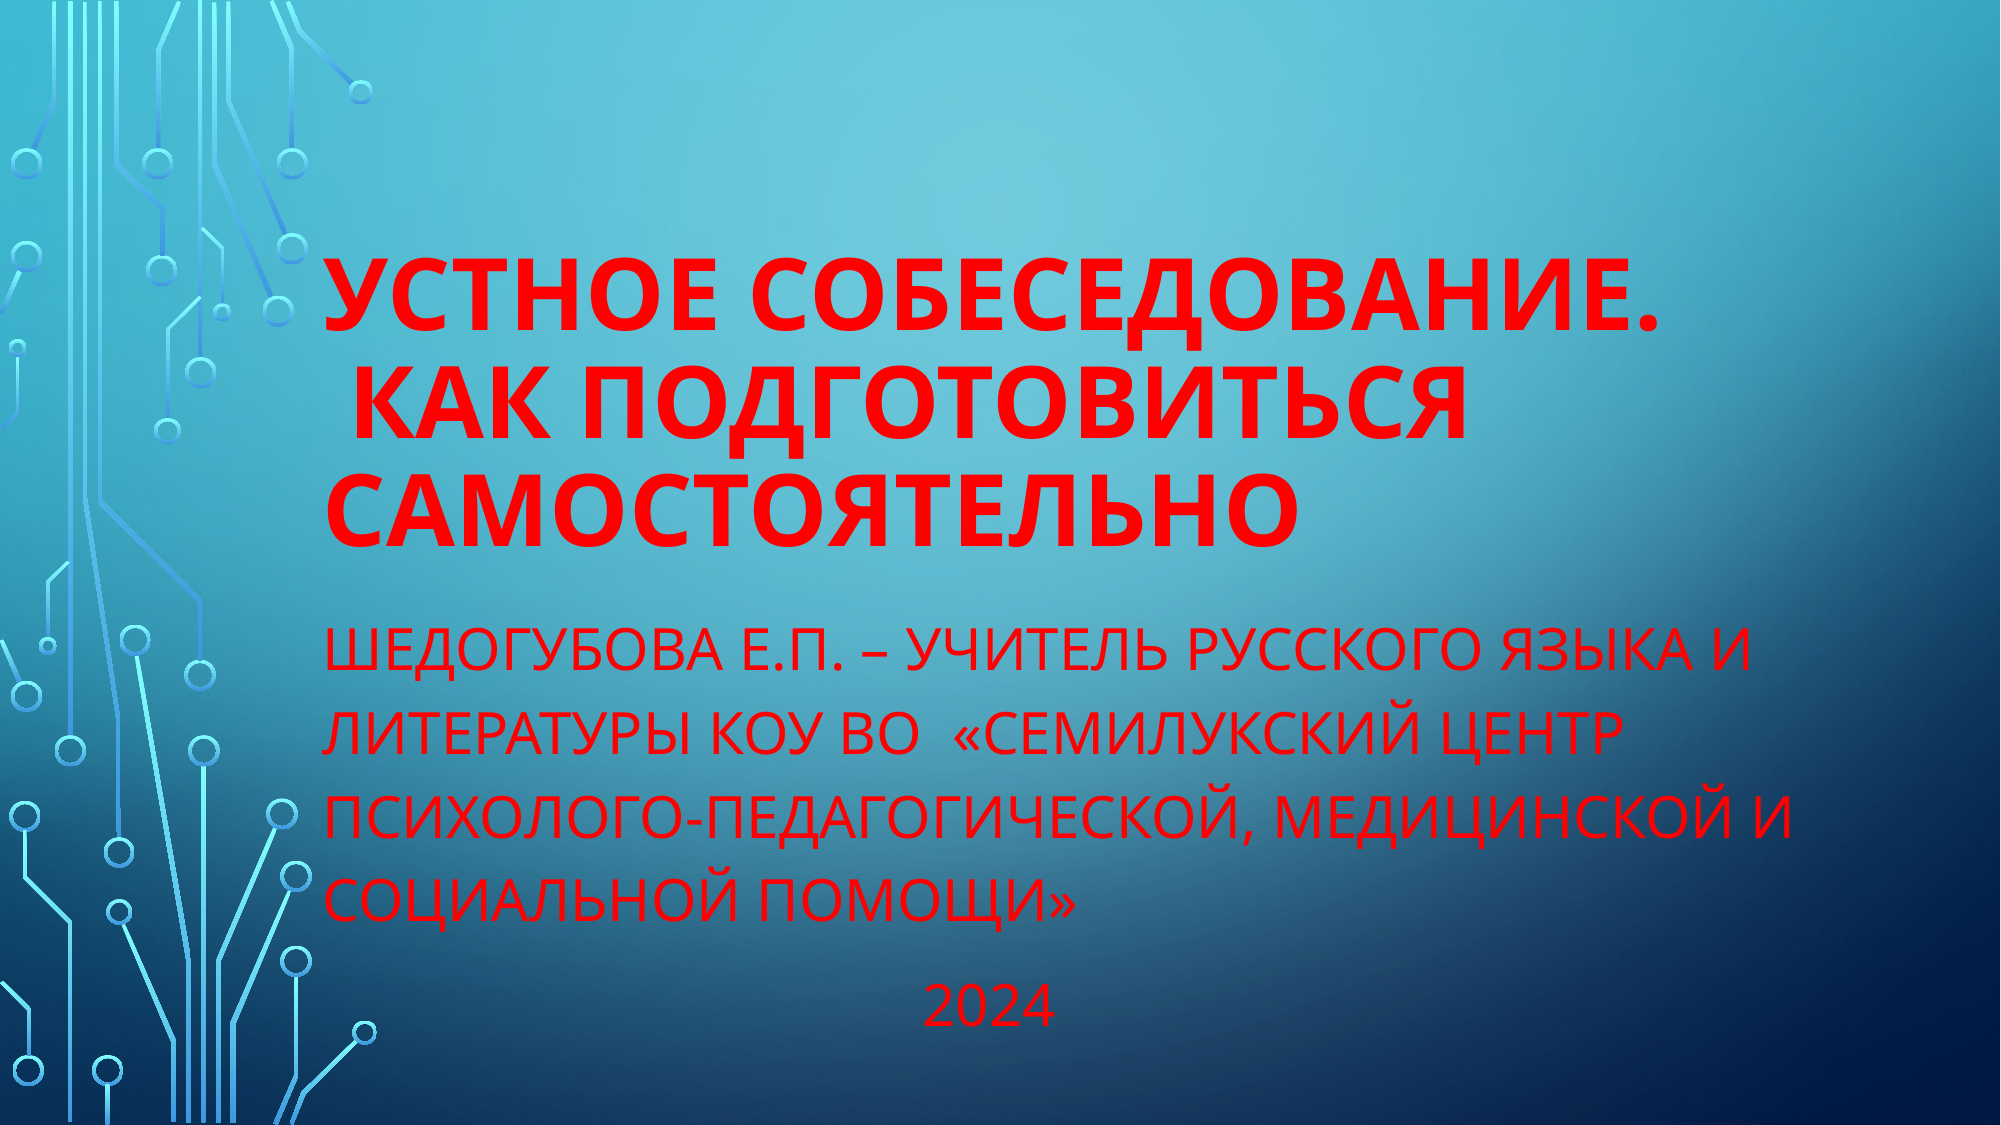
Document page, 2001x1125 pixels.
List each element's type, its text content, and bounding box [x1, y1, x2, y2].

title Устное собеседование. Как подготовиться самостоятельно [307, 44, 1926, 576]
subtitle Шедогубова Е.П. – учитель русского языка и литературы КОУ ВО «Семилукский центр психолого-педагогической, медицинской и социальной помощи» 2024 [307, 590, 1942, 1081]
